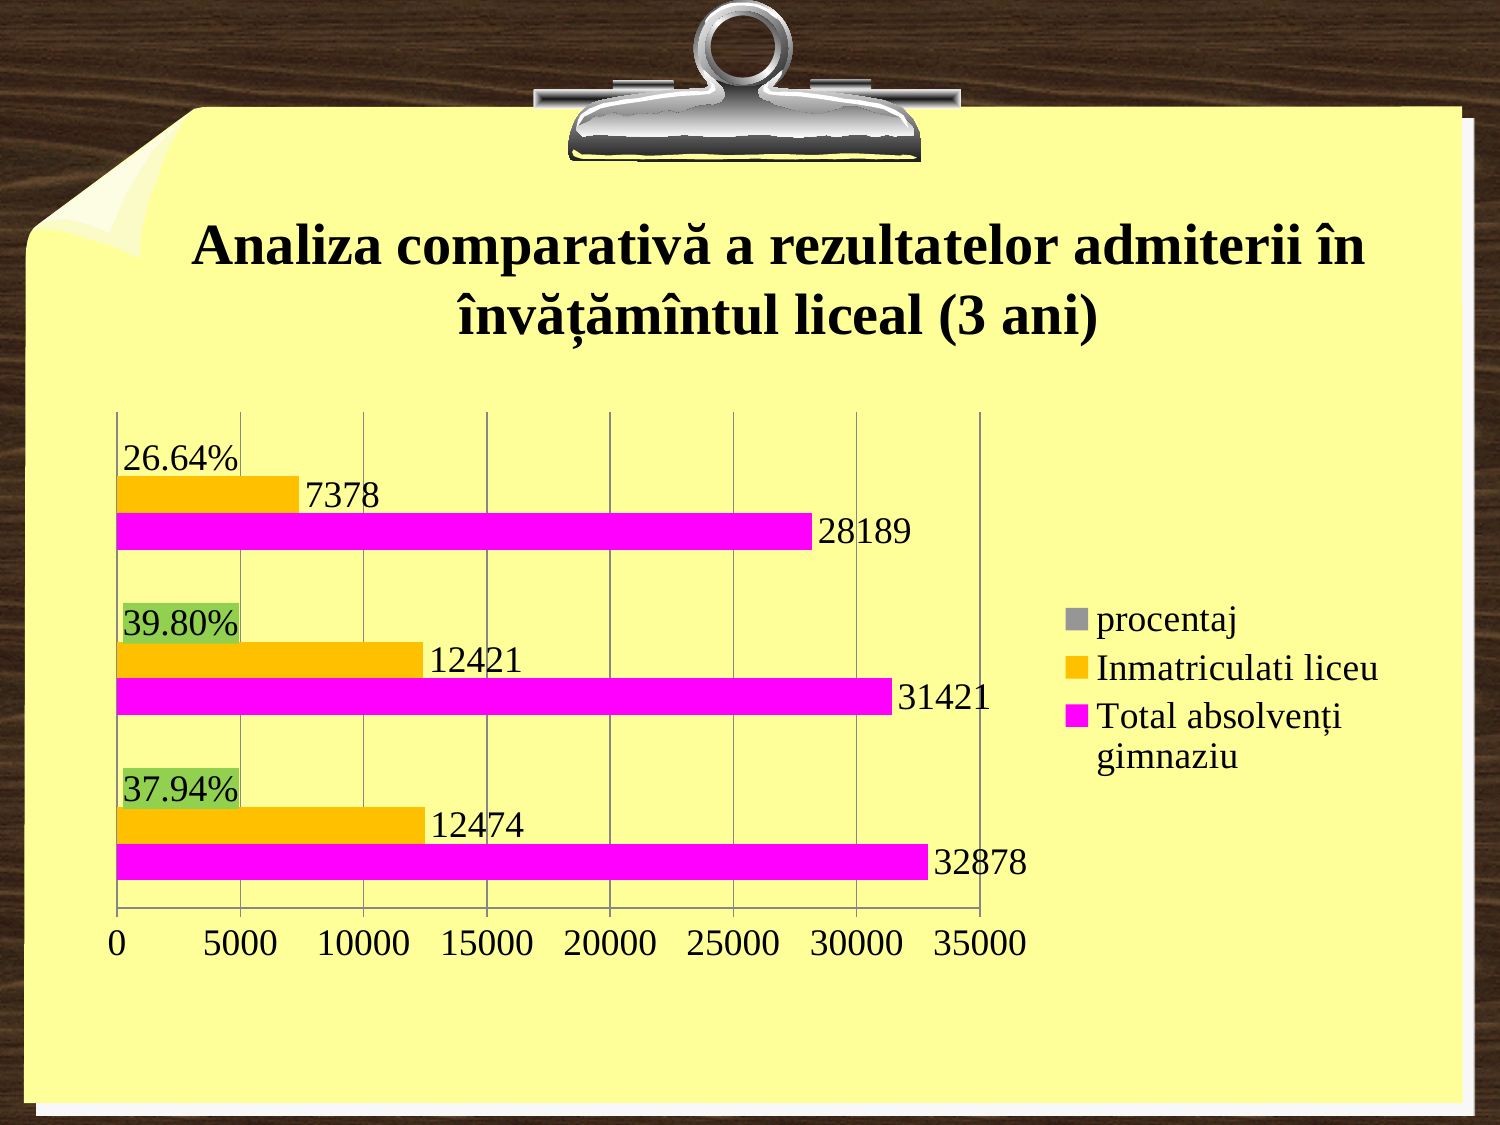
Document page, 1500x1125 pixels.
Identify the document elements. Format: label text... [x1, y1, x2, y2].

picture [0, 0, 1500, 1125]
picture [710, 15, 775, 78]
text_box Analiza comparativă a rezultatelor admiterii în învățămîntul liceal (3 ani) [140, 199, 1418, 354]
chart [80, 400, 1405, 976]
